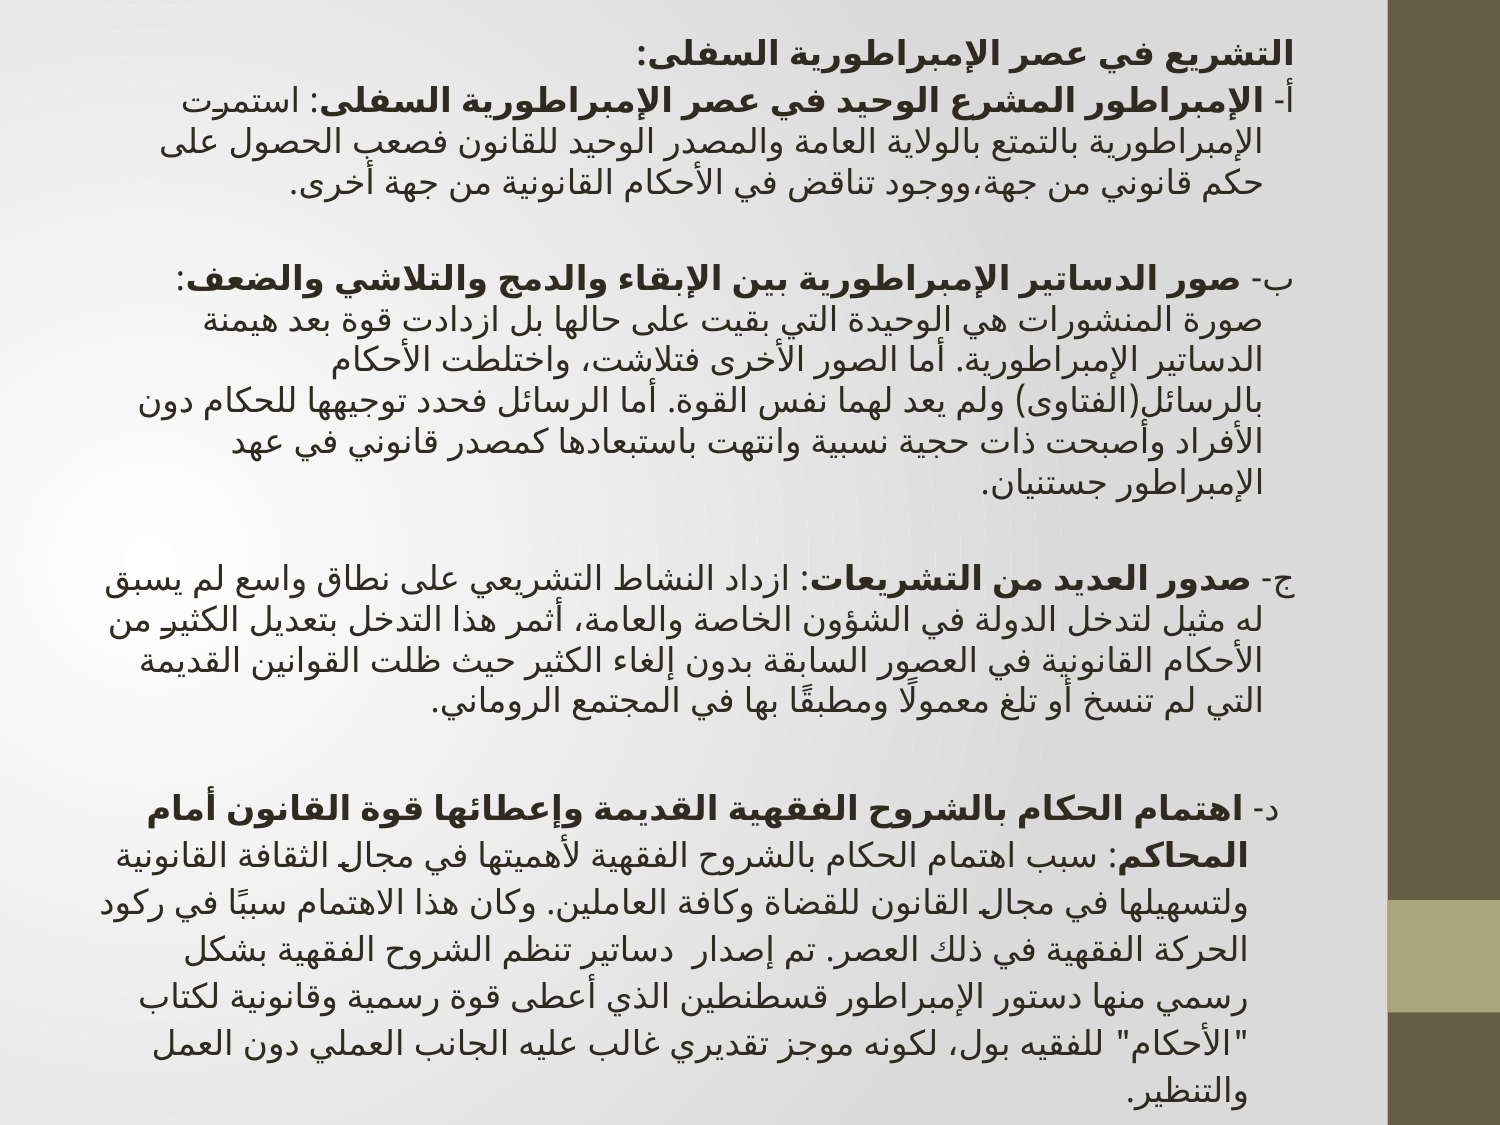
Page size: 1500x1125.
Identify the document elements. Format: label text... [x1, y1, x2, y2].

list التشريع في عصر الإمبراطورية السفلى: أ- الإمبراطور المشرع الوحيد في عصر الإمبراطورية السفلى: استمرت الإمبراطورية بالتمتع بالولاية العامة والمصدر الوحيد للقانون فصعب الحصول على حكم قانوني من جهة،ووجود تناقض في الأحكام القانونية من جهة أخرى. ب- صور الدساتير الإمبراطورية بين الإبقاء والدمج والتلاشي والضعف: صورة المنشورات هي الوحيدة التي بقيت على حالها بل ازدادت قوة بعد هيمنة الدساتير الإمبراطورية. أما الصور الأخرى فتلاشت، واختلطت الأحكام بالرسائل(الفتاوى) ولم يعد لهما نفس القوة. أما الرسائل فحدد توجيهها للحكام دون الأفراد وأصبحت ذات حجية نسبية وانتهت باستبعادها كمصدر قانوني في عهد الإمبراطور جستنيان. ج- صدور العديد من التشريعات: ازداد النشاط التشريعي على نطاق واسع لم يسبق له مثيل لتدخل الدولة في الشؤون الخاصة والعامة، أثمر هذا التدخل بتعديل الكثير من الأحكام القانونية في العصور السابقة بدون إلغاء الكثير حيث ظلت القوانين القديمة التي لم تنسخ أو تلغ معمولًا ومطبقًا بها في المجتمع الروماني. د- اهتمام الحكام بالشروح الفقهية القديمة وإعطائها قوة القانون أمام المحاكم: سبب اهتمام الحكام بالشروح الفقهية لأهميتها في مجال الثقافة القانونية ولتسهيلها في مجال القانون للقضاة وكافة العاملين. وكان هذا الاهتمام سببًا في ركود الحركة الفقهية في ذلك العصر. تم إصدار دساتير تنظم الشروح الفقهية بشكل رسمي منها دستور الإمبراطور قسطنطين الذي أعطى قوة رسمية وقانونية لكتاب "الأحكام" للفقيه بول، لكونه موجز تقديري غالب عليه الجانب العملي دون العمل والتنظير. [75, 23, 1325, 1125]
